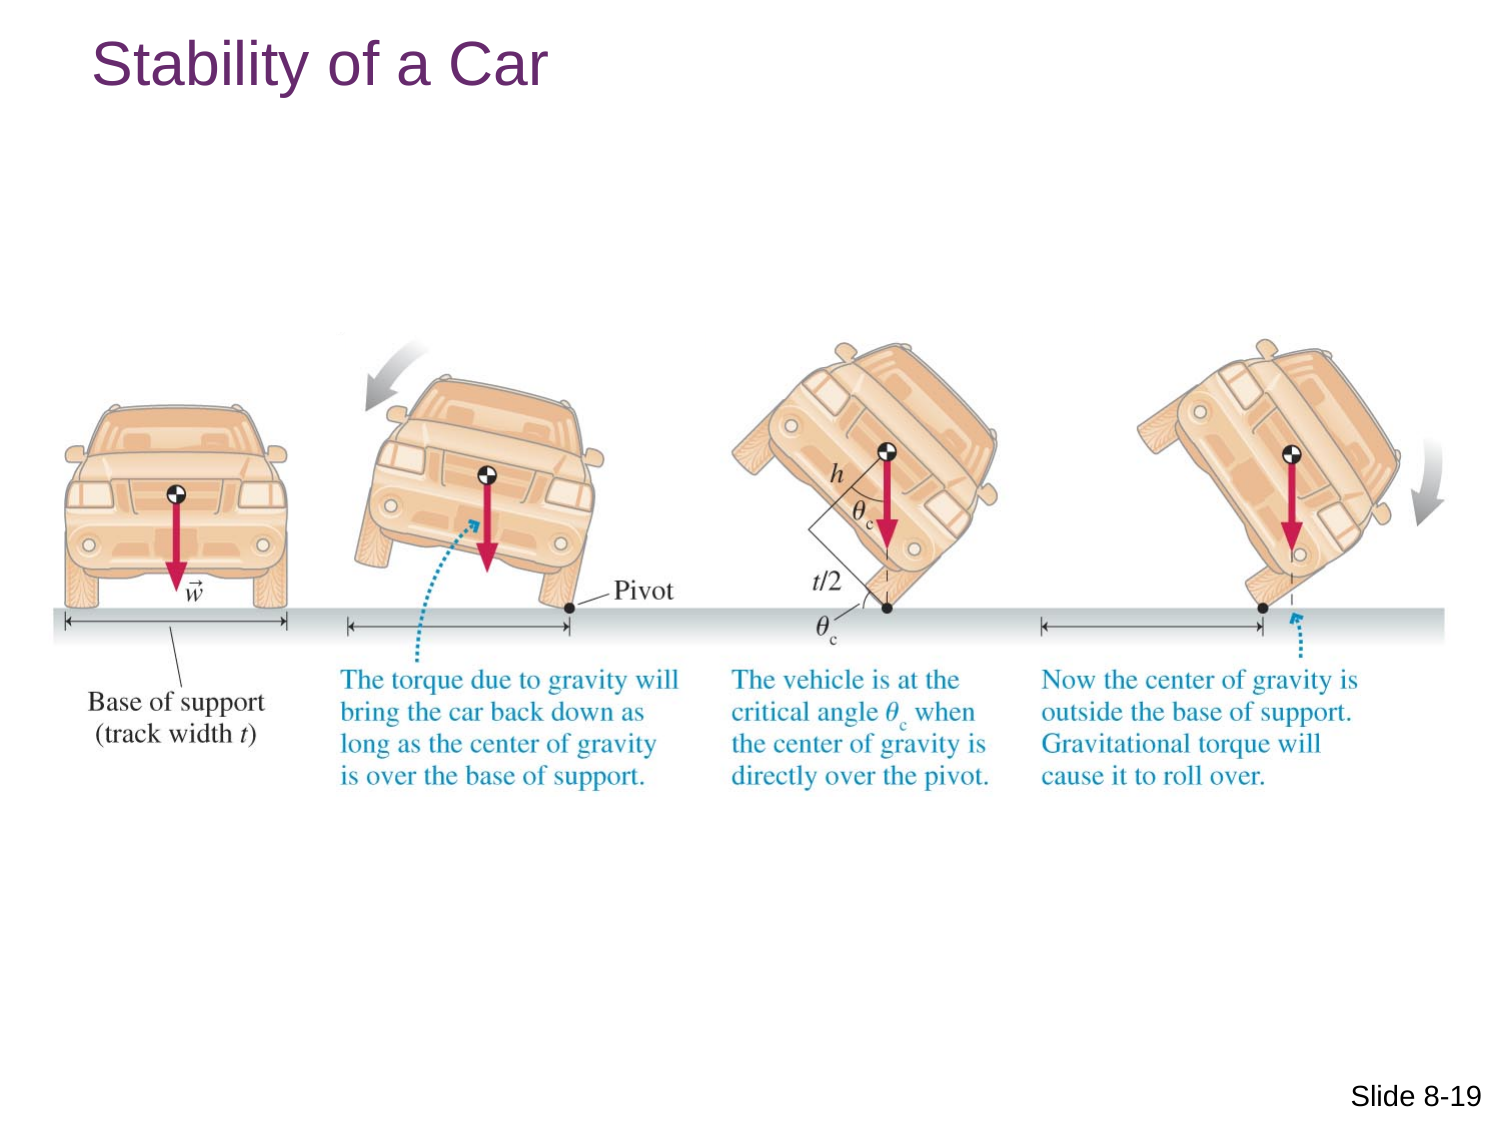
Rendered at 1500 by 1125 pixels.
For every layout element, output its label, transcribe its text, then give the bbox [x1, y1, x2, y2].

picture [48, 303, 1452, 797]
text_box Stability of a Car [91, 22, 1017, 100]
text_box Slide 8-19 [1337, 1070, 1496, 1119]
